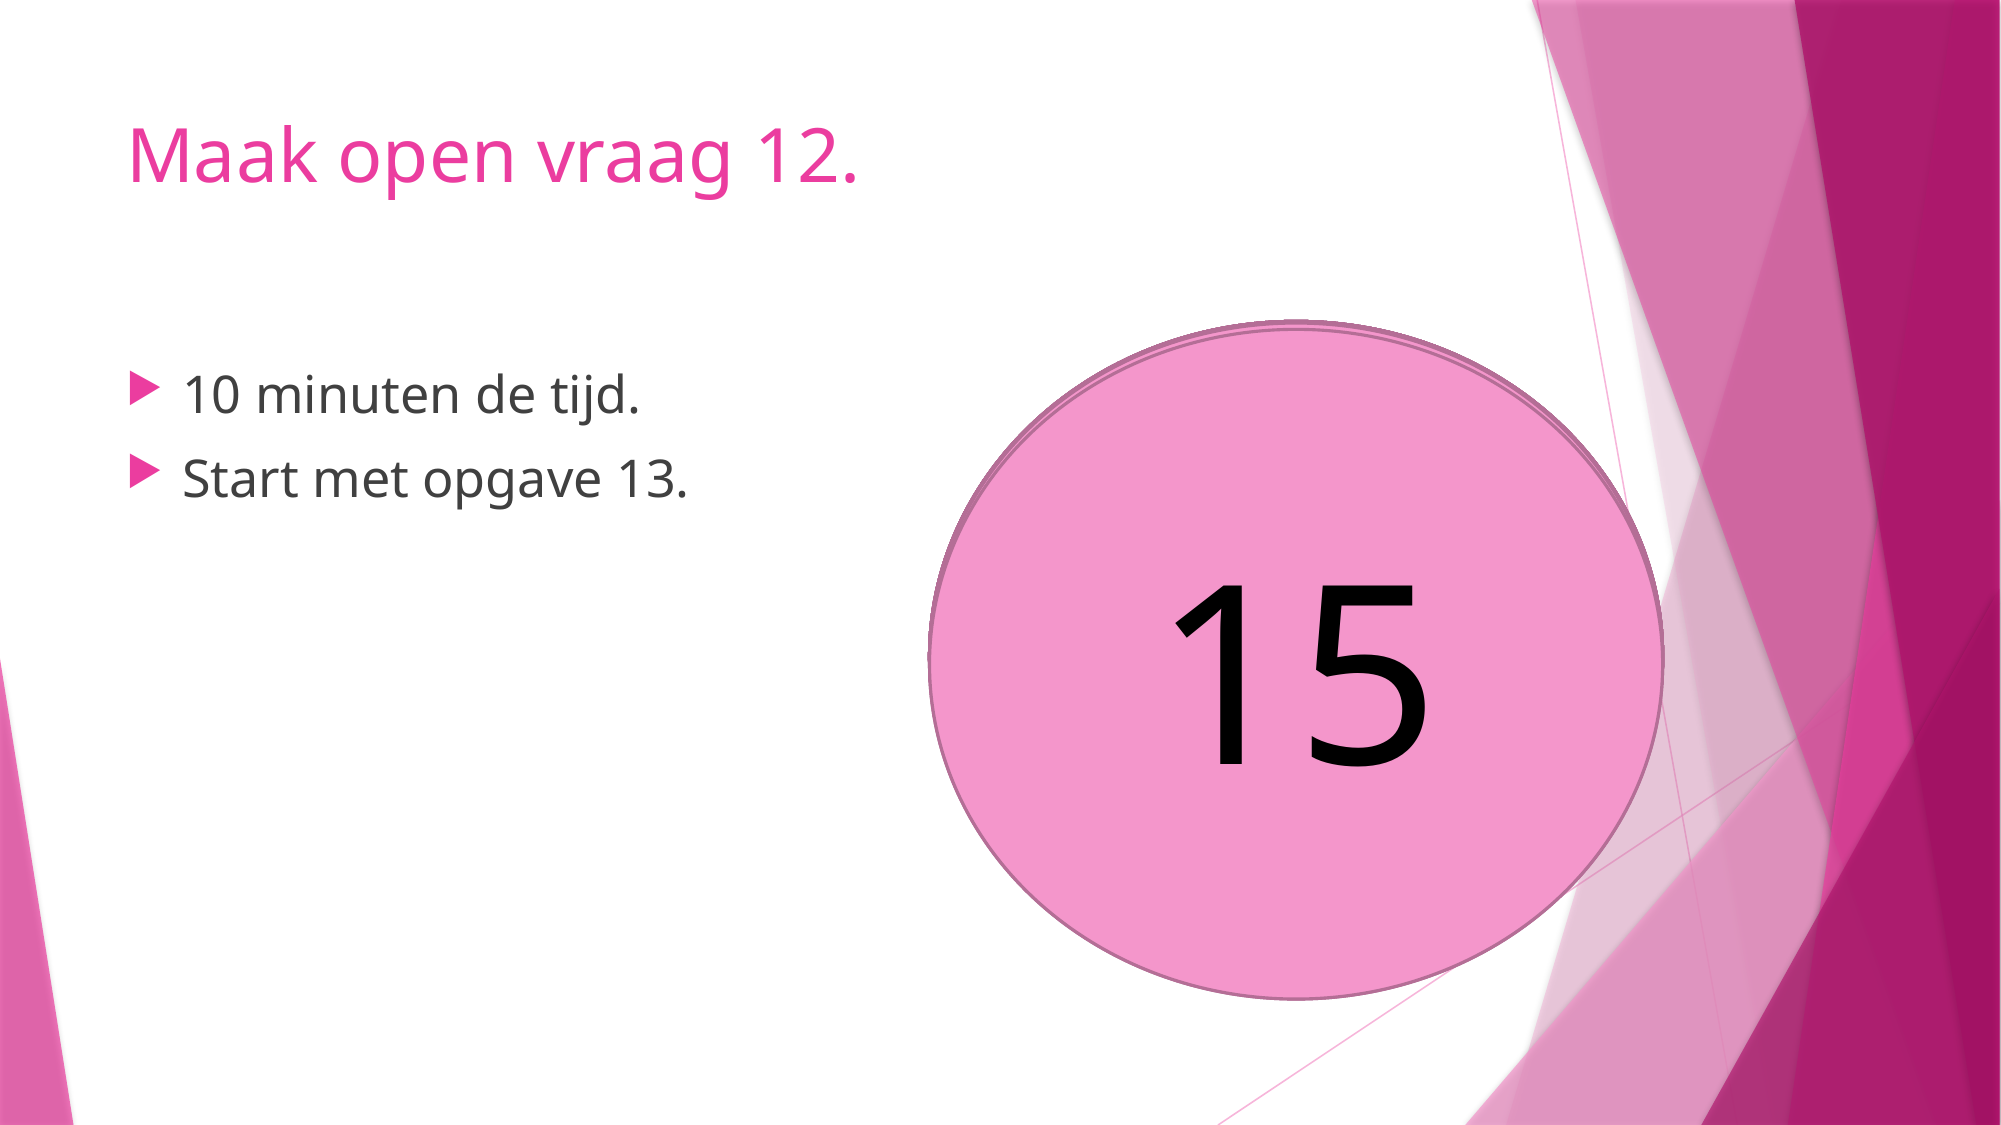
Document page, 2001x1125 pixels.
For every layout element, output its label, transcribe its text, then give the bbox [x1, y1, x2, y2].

text_box 14 [930, 321, 1662, 621]
list 10 minuten de tijd. Start met opgave 13. [111, 354, 831, 962]
title Maak open vraag 12. [111, 99, 1522, 317]
text_box 15 [927, 327, 1665, 1001]
